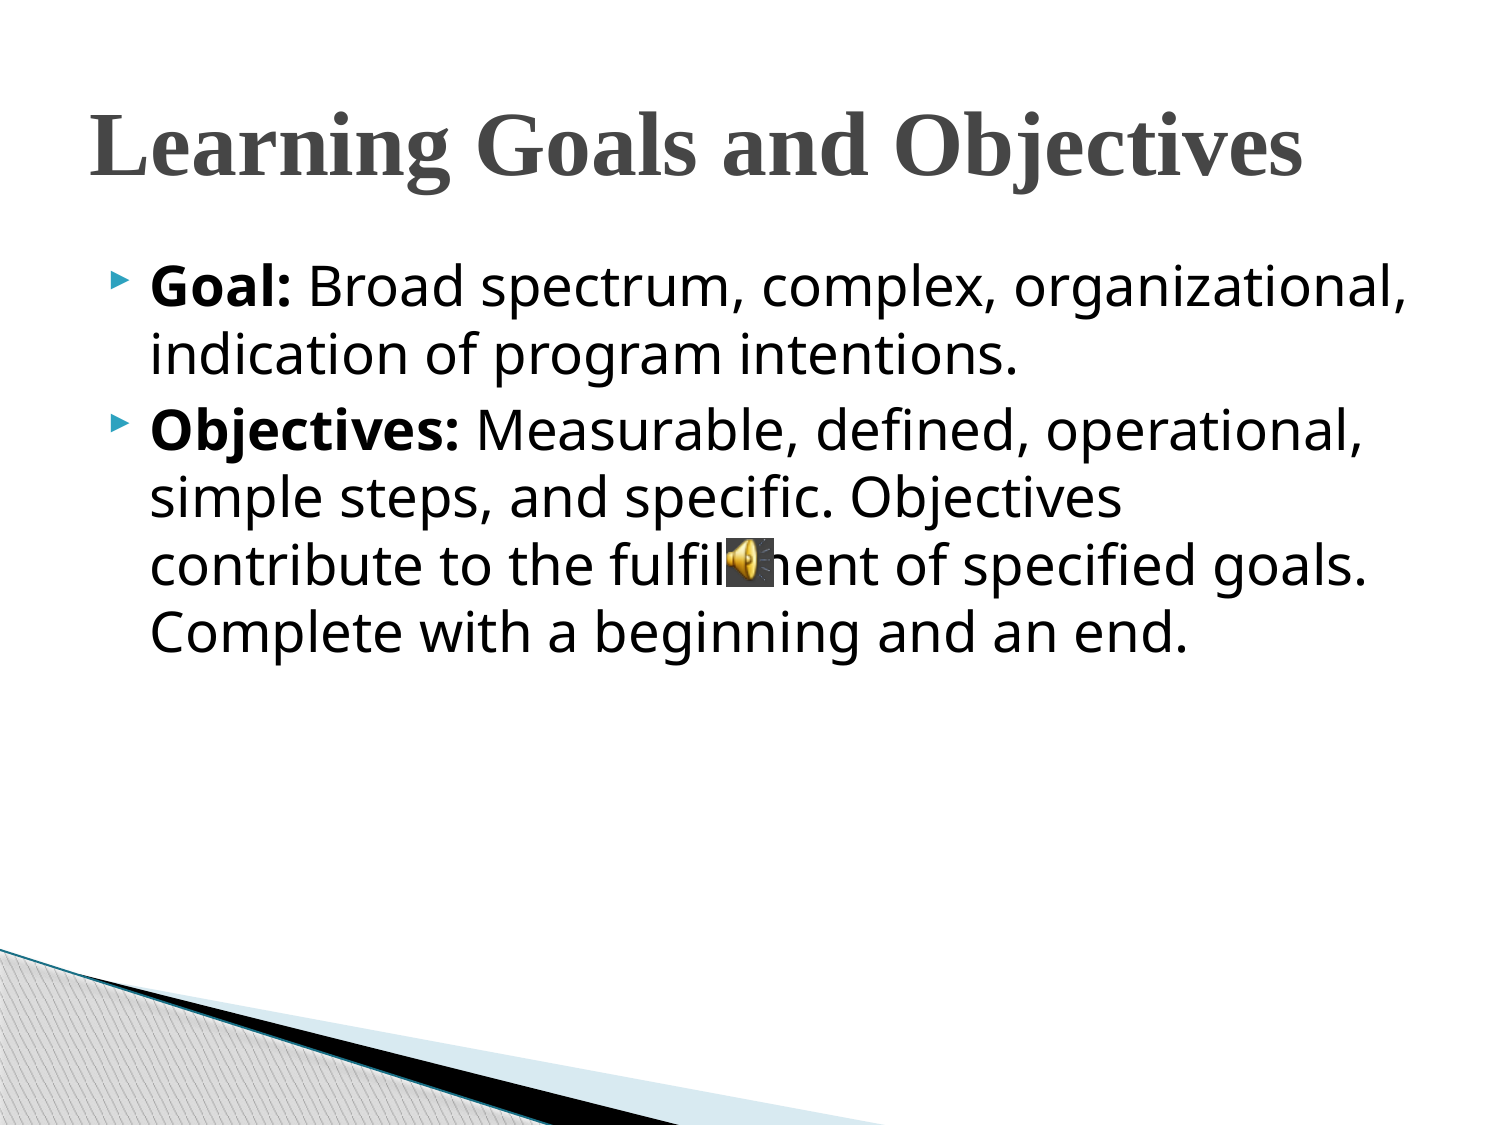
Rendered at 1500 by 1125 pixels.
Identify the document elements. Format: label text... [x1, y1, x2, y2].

picture [724, 537, 776, 588]
title Learning Goals and Objectives [75, 45, 1425, 233]
list Goal: Broad spectrum, complex, organizational, indication of program intentions. Objectives: Measurable, defined, operational, simple steps, and specific. Objectives contribute to the fulfillment of specified goals. Complete with a beginning and an end. [75, 243, 1425, 986]
